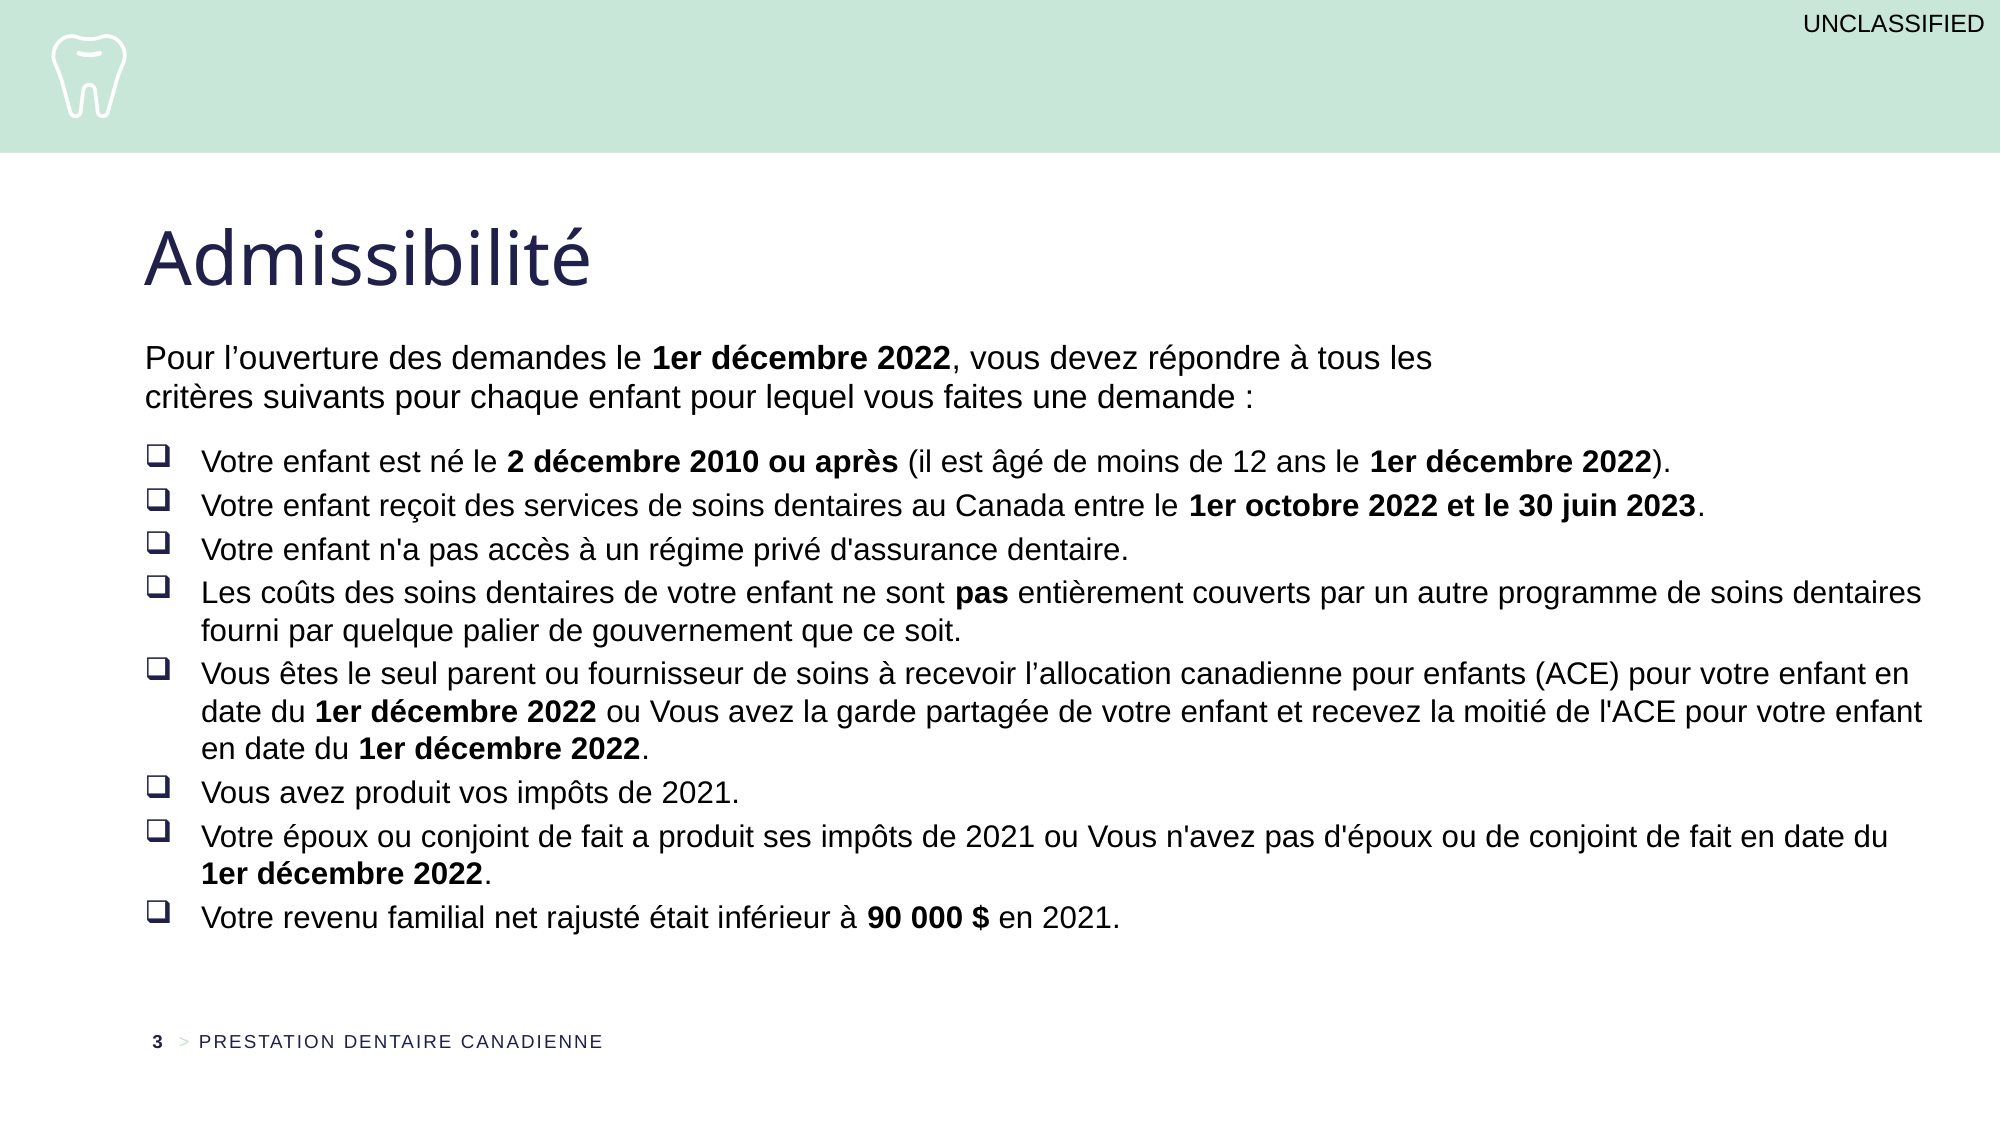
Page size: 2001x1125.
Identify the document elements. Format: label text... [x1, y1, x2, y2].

text_box Pour l’ouverture des demandes le 1er décembre 2022, vous devez répondre à tous les critères suivants pour chaque enfant pour lequel vous faites une demande : [129, 328, 1552, 397]
picture [0, 0, 2000, 225]
text_box Admissibilité [129, 209, 1930, 308]
text_box Votre enfant est né le 2 décembre 2010 ou après (il est âgé de moins de 12 ans le 1er décembre 2022). Votre enfant reçoit des services de soins dentaires au Canada entre le 1er octobre 2022 et le 30 juin 2023. Votre enfant n'a pas accès à un régime privé d'assurance dentaire. Les coûts des soins dentaires de votre enfant ne sont pas entièrement couverts par un autre programme de soins dentaires fourni par quelque palier de gouvernement que ce soit. Vous êtes le seul parent ou fournisseur de soins à recevoir l’allocation canadienne pour enfants (ACE) pour votre enfant en date du 1er décembre 2022 ou Vous avez la garde partagée de votre enfant et recevez la moitié de l'ACE pour votre enfant en date du 1er décembre 2022. Vous avez produit vos impôts de 2021. Votre époux ou conjoint de fait a produit ses impôts de 2021 ou Vous n'avez pas d'époux ou de conjoint de fait en date du 1er décembre 2022. Votre revenu familial net rajusté était inférieur à 90 000 $ en 2021. [129, 434, 1961, 942]
